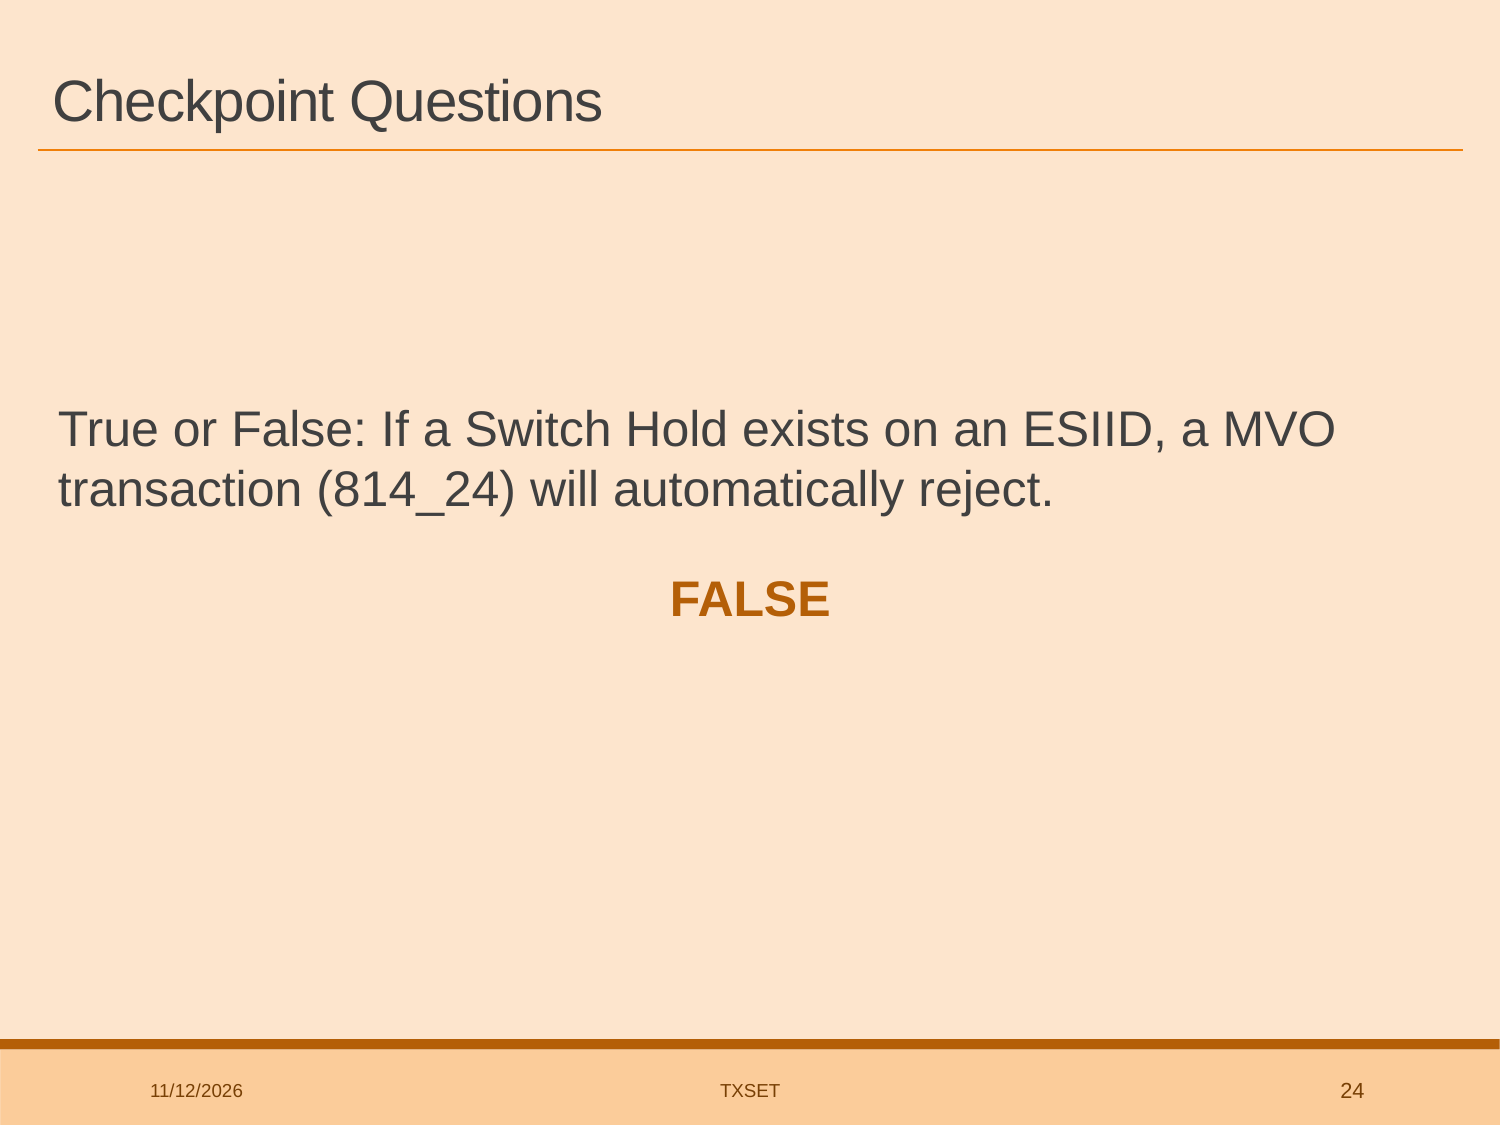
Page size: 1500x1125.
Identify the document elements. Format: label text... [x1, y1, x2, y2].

text_box True or False: If a Switch Hold exists on an ESIID, a MVO transaction (814_24) will automatically reject. FALSE [57, 389, 1443, 1125]
title Checkpoint Questions [37, 37, 1275, 141]
